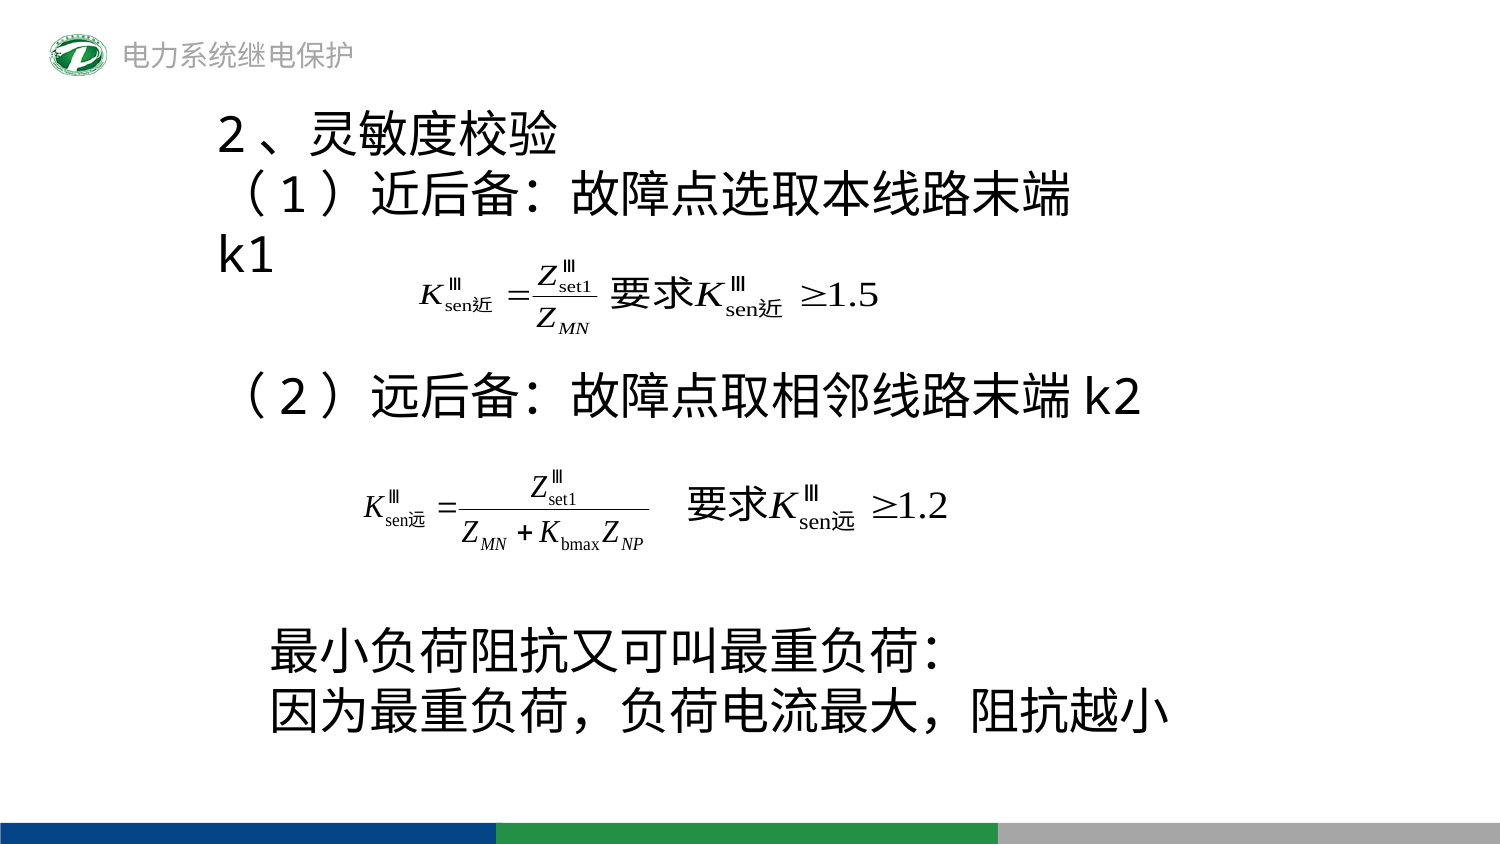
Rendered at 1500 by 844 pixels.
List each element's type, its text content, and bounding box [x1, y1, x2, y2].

text_box （2）远后备：故障点取相邻线路末端k2 [202, 356, 1372, 432]
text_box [412, 252, 886, 342]
text_box [996, 821, 1500, 844]
text_box [0, 821, 494, 844]
text_box [494, 821, 996, 844]
picture [41, 19, 118, 91]
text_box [358, 461, 956, 558]
text_box 2、灵敏度校验 （1）近后备：故障点选取本线路末端k1 [202, 95, 1112, 290]
text_box 电力系统继电保护 [122, 29, 370, 80]
text_box 最小负荷阻抗又可叫最重负荷： 因为最重负荷，负荷电流最大，阻抗越小 [254, 612, 1236, 747]
